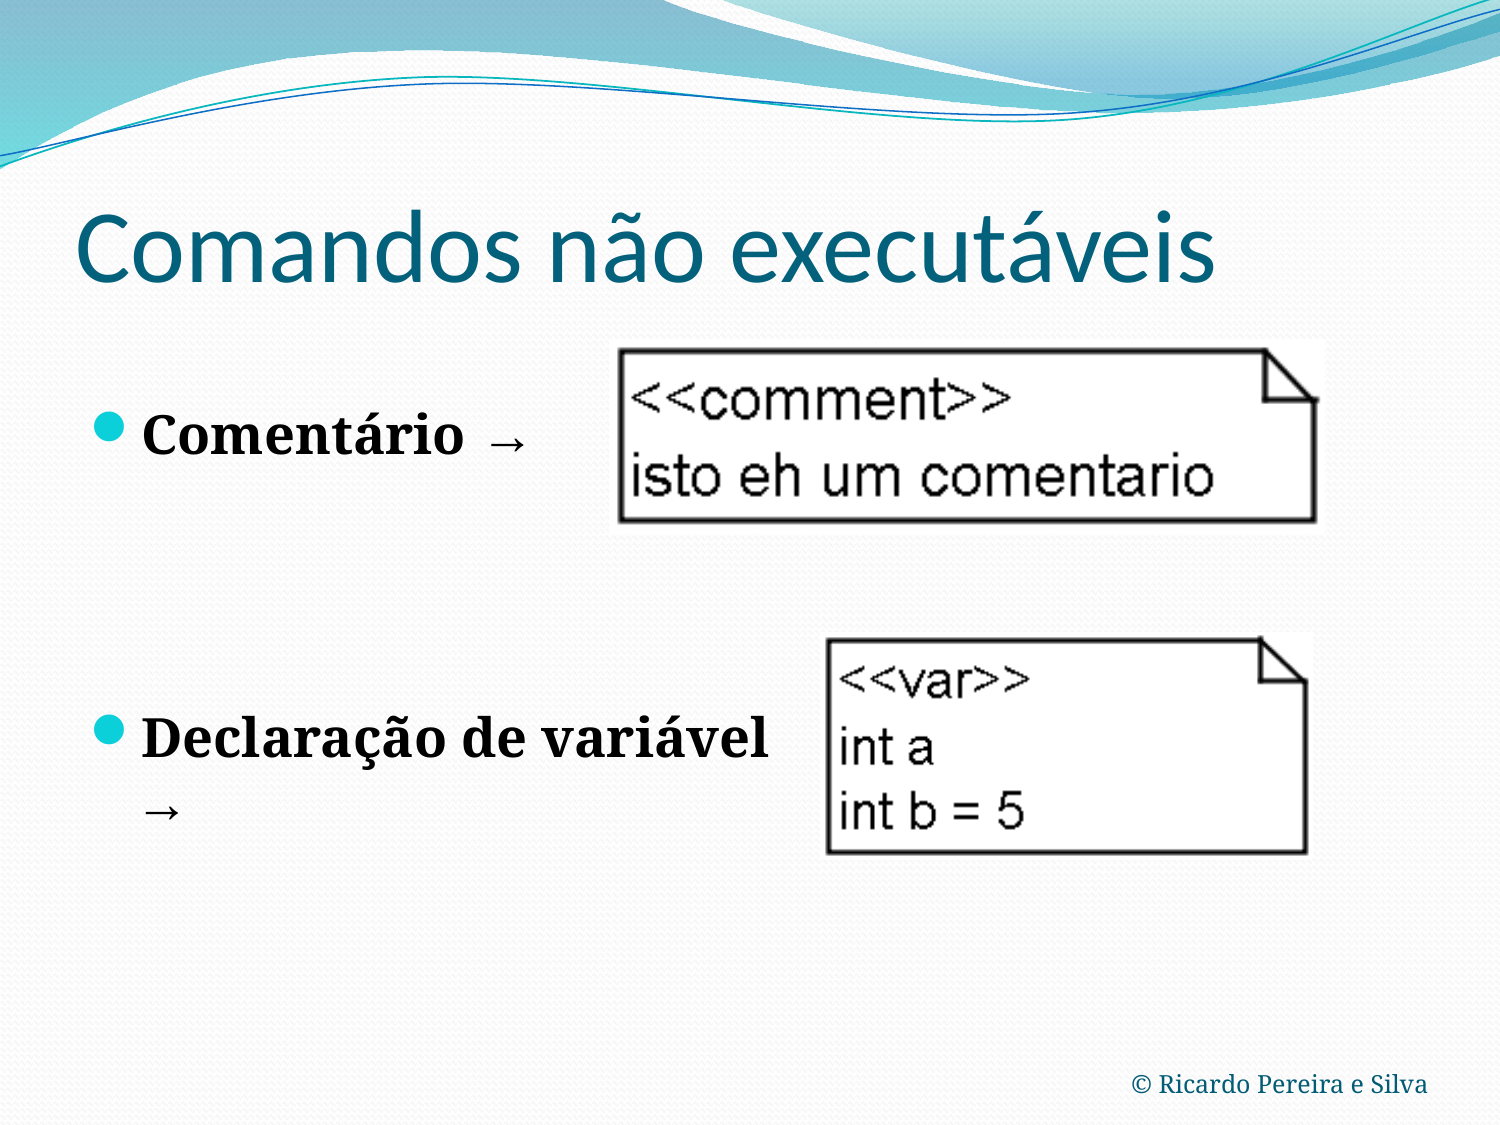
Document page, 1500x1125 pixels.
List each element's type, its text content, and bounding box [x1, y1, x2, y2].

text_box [820, 632, 1313, 860]
title Comandos não executáveis [75, 115, 1425, 303]
list Comentário → Declaração de variável → [75, 317, 809, 1055]
footer © Ricardo Pereira e Silva [1101, 1042, 1429, 1103]
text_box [609, 339, 1325, 535]
